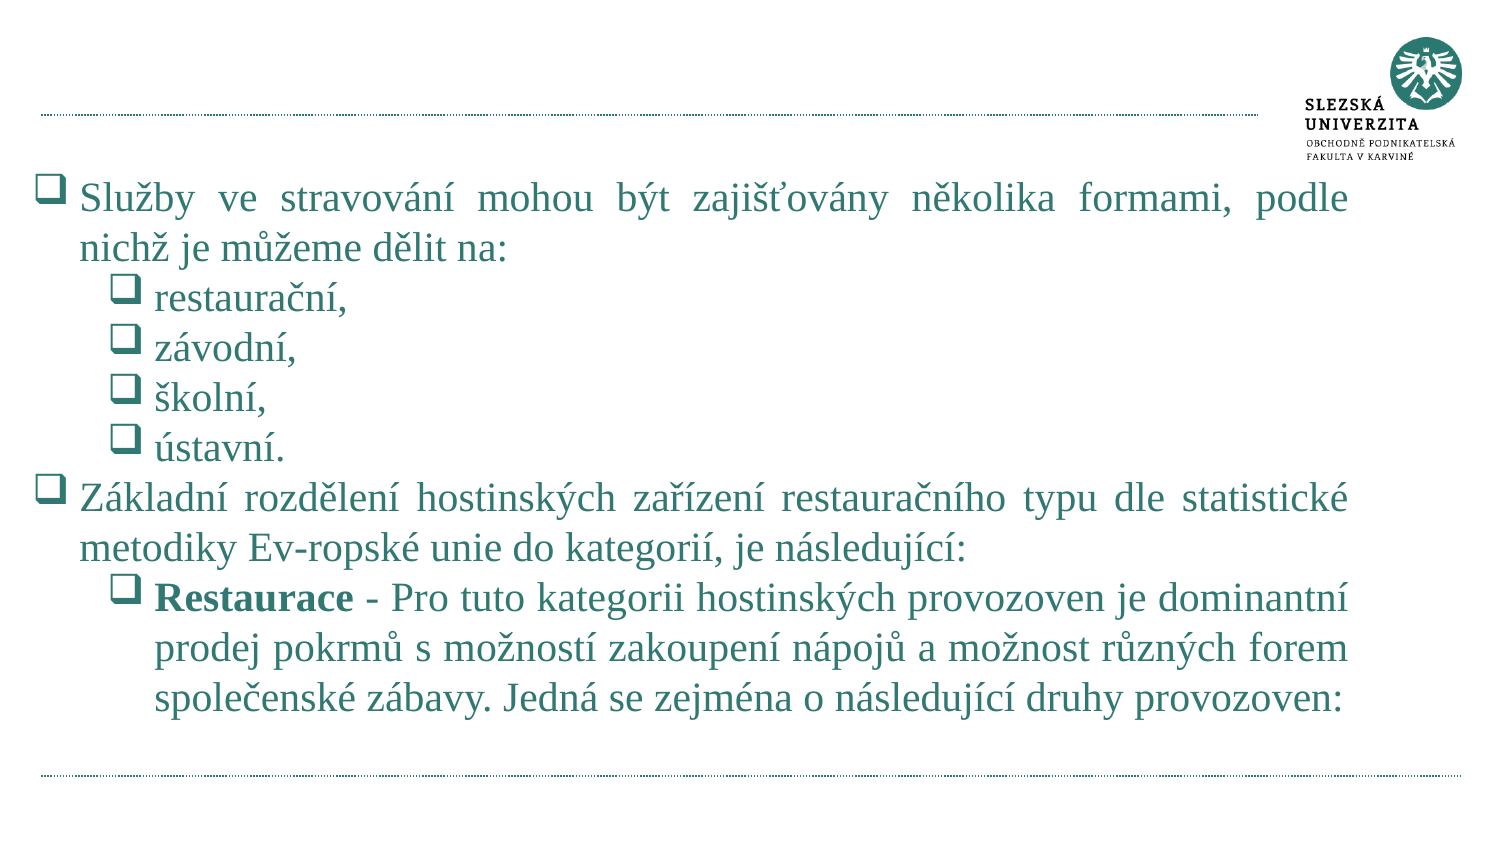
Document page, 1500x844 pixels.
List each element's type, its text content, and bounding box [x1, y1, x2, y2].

text_box Služby ve stravování mohou být zajišťovány několika formami, podle nichž je můžeme dělit na: restaurační, závodní, školní, ústavní. Základní rozdělení hostinských zařízení restauračního typu dle statistické metodiky Ev-ropské unie do kategorií, je následující: Restaurace - Pro tuto kategorii hostinských provozoven je dominantní prodej pokrmů s možností zakoupení nápojů a možnost různých forem společenské zábavy. Jedná se zejména o následující druhy provozoven: [17, 161, 1365, 777]
picture [1305, 37, 1462, 160]
